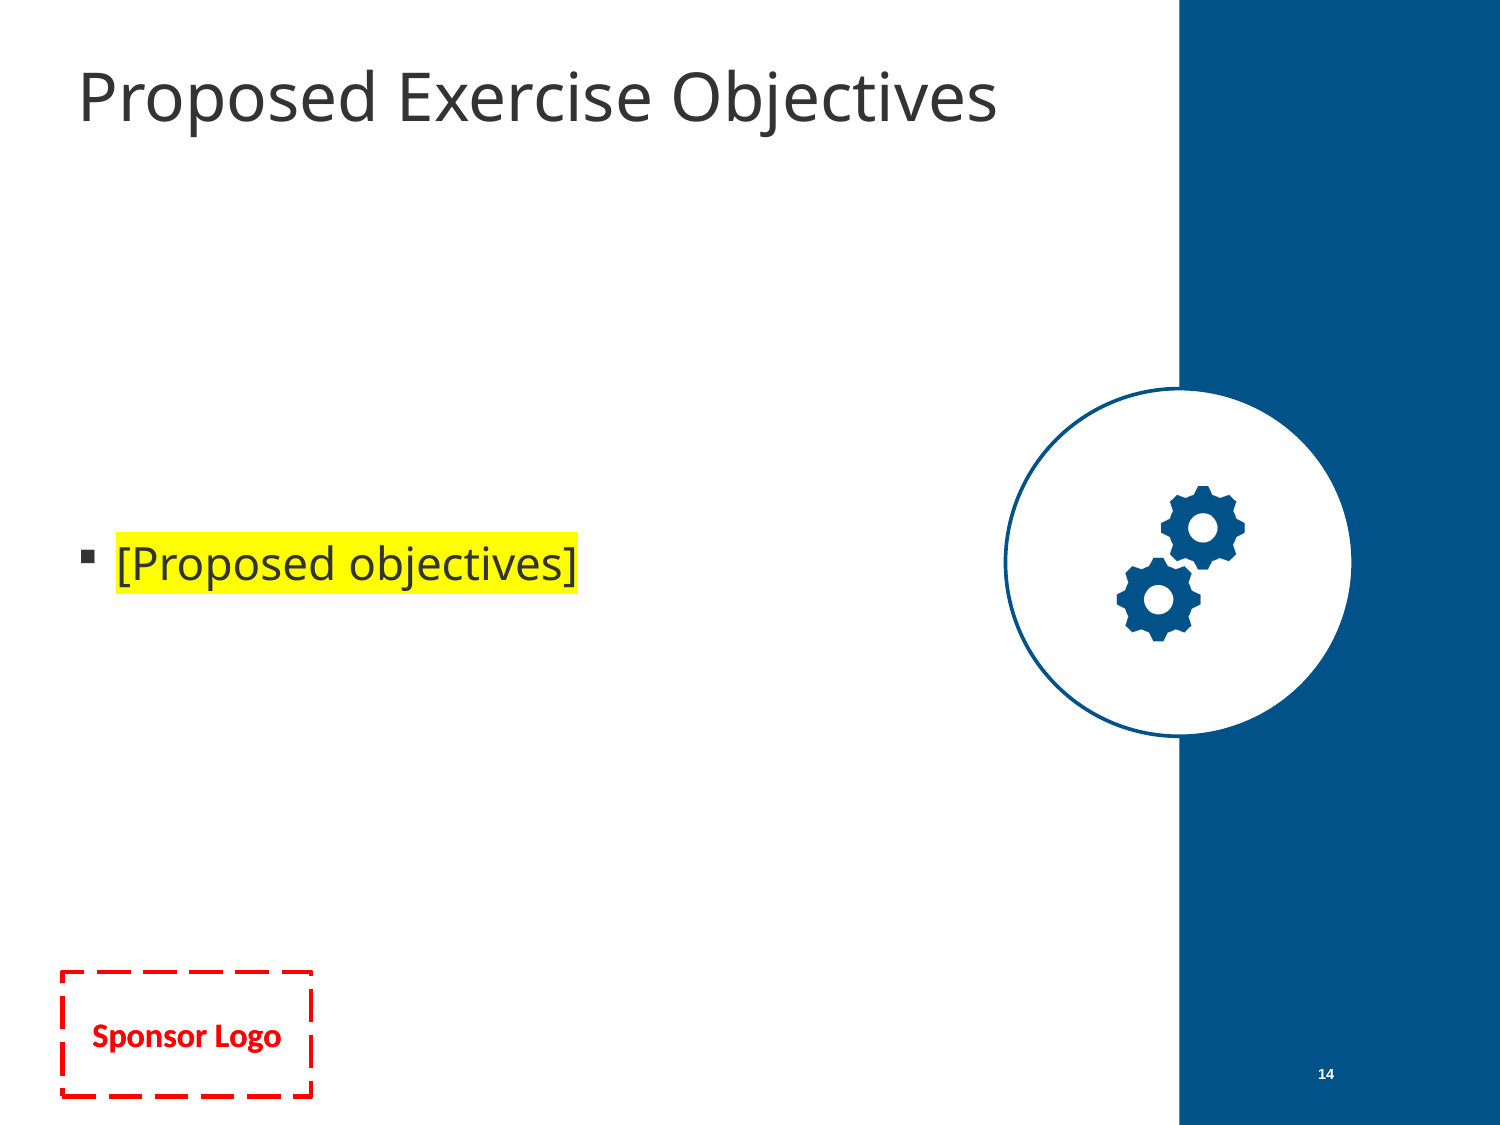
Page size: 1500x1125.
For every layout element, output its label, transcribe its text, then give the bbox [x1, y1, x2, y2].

text_box [1003, 386, 1356, 739]
list [Proposed objectives] [62, 388, 1033, 737]
picture [1086, 469, 1275, 658]
slide_number 14 [1242, 1052, 1368, 1098]
title Proposed Exercise Objectives [62, 12, 1045, 176]
text_box [1177, 0, 1500, 1125]
